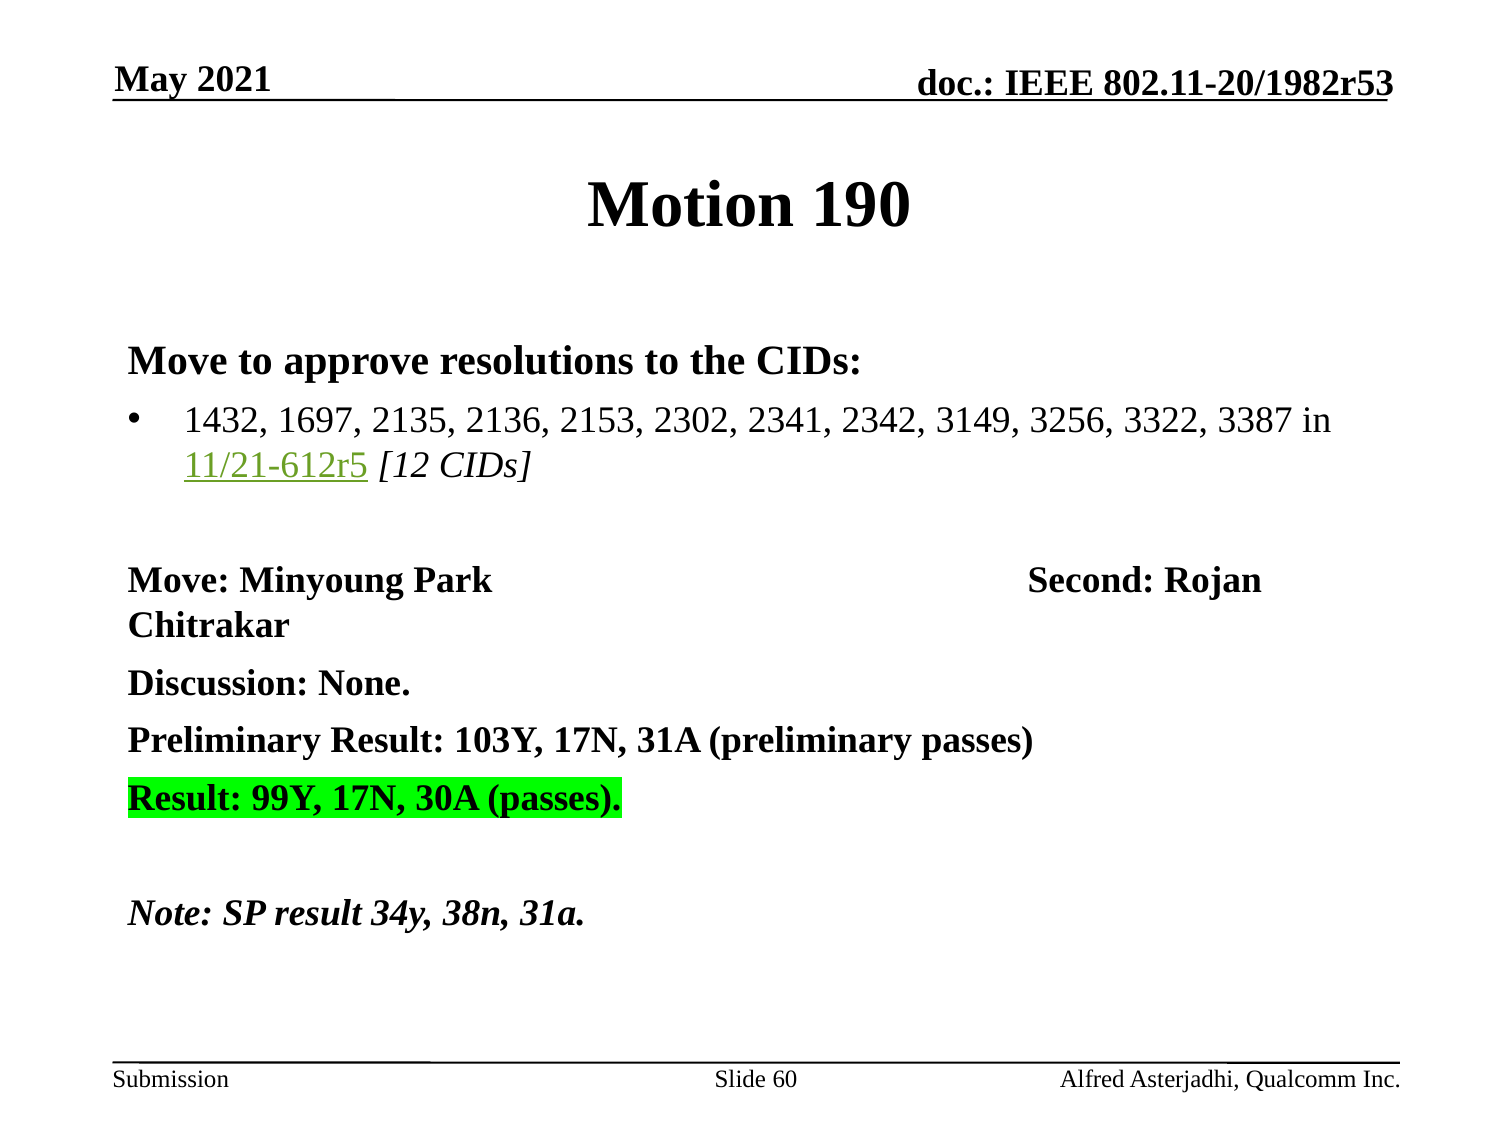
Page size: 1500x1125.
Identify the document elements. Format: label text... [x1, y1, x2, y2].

list Move to approve resolutions to the CIDs: 1432, 1697, 2135, 2136, 2153, 2302, 2341, 2342, 3149, 3256, 3322, 3387 in 11/21-612r5 [12 CIDs] Move: Minyoung Park Second: Rojan Chitrakar Discussion: None. Preliminary Result: 103Y, 17N, 31A (preliminary passes) Result: 99Y, 17N, 30A (passes). Note: SP result 34y, 38n, 31a. [112, 324, 1388, 1000]
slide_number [114, 54, 423, 100]
title Motion 190 [112, 112, 1388, 288]
footer Alfred Asterjadhi, Qualcomm Inc. [878, 1061, 1402, 1093]
slide_number Slide 60 [712, 1061, 800, 1123]
